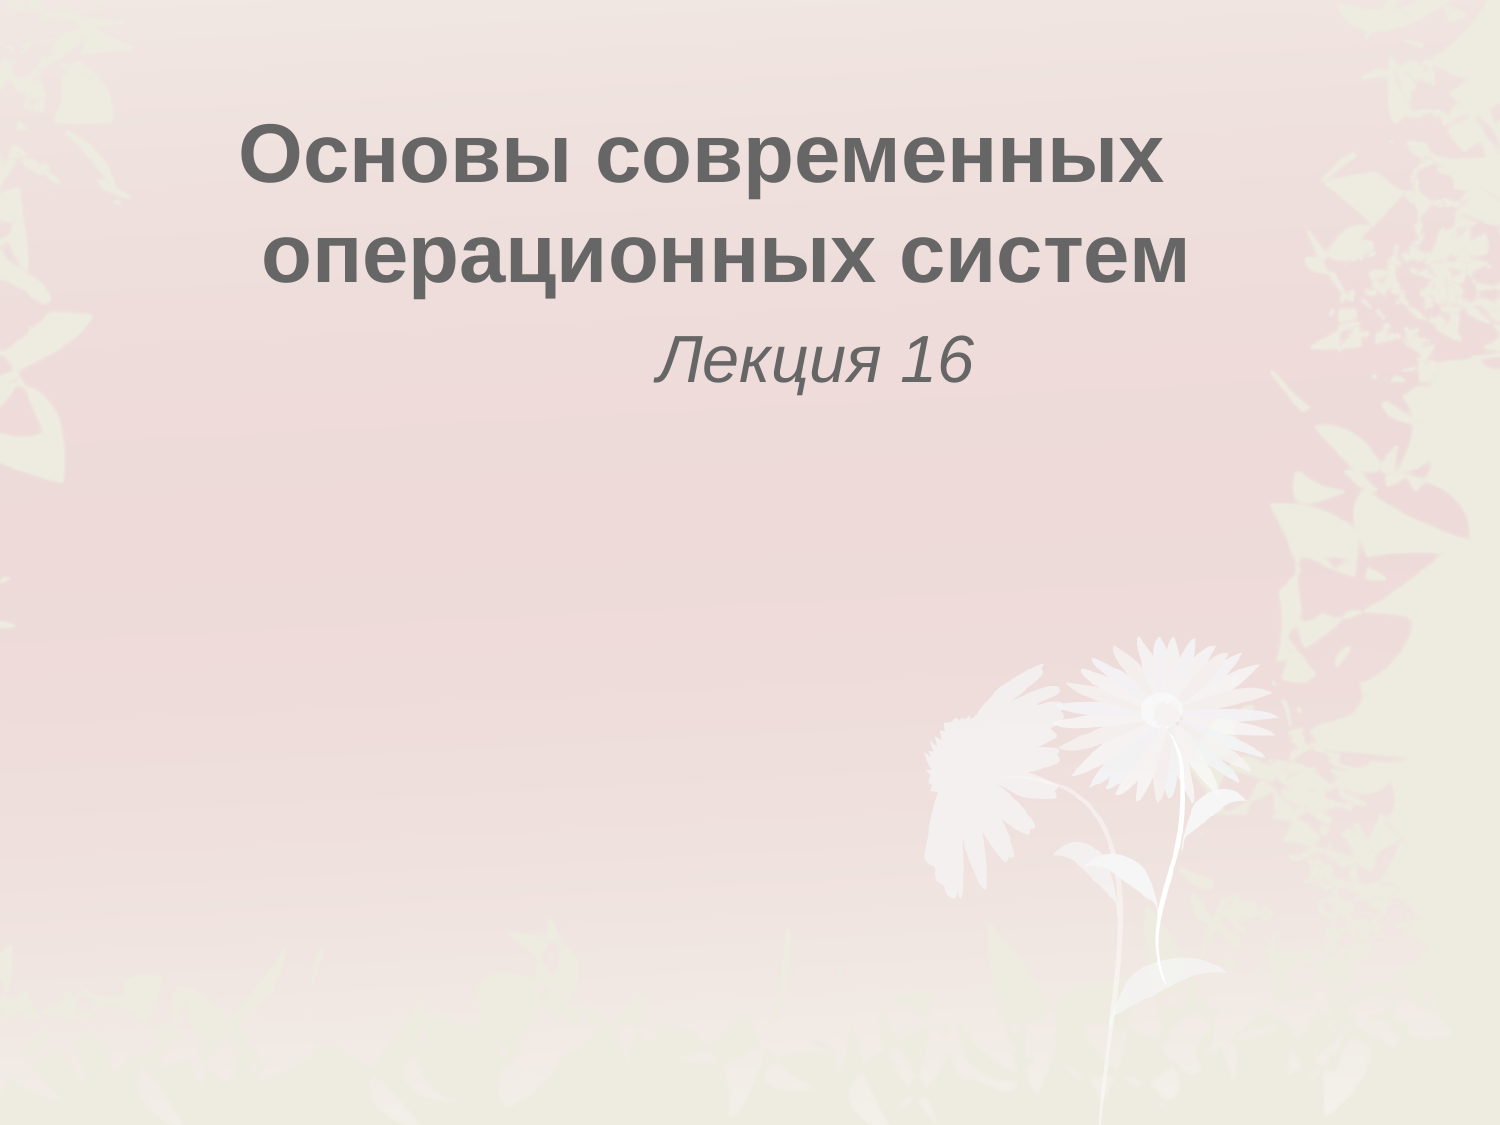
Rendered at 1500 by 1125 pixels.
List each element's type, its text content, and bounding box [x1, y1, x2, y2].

picture [0, 0, 1500, 1125]
title Основы современных операционных систем Лекция 16 [37, 54, 1500, 445]
